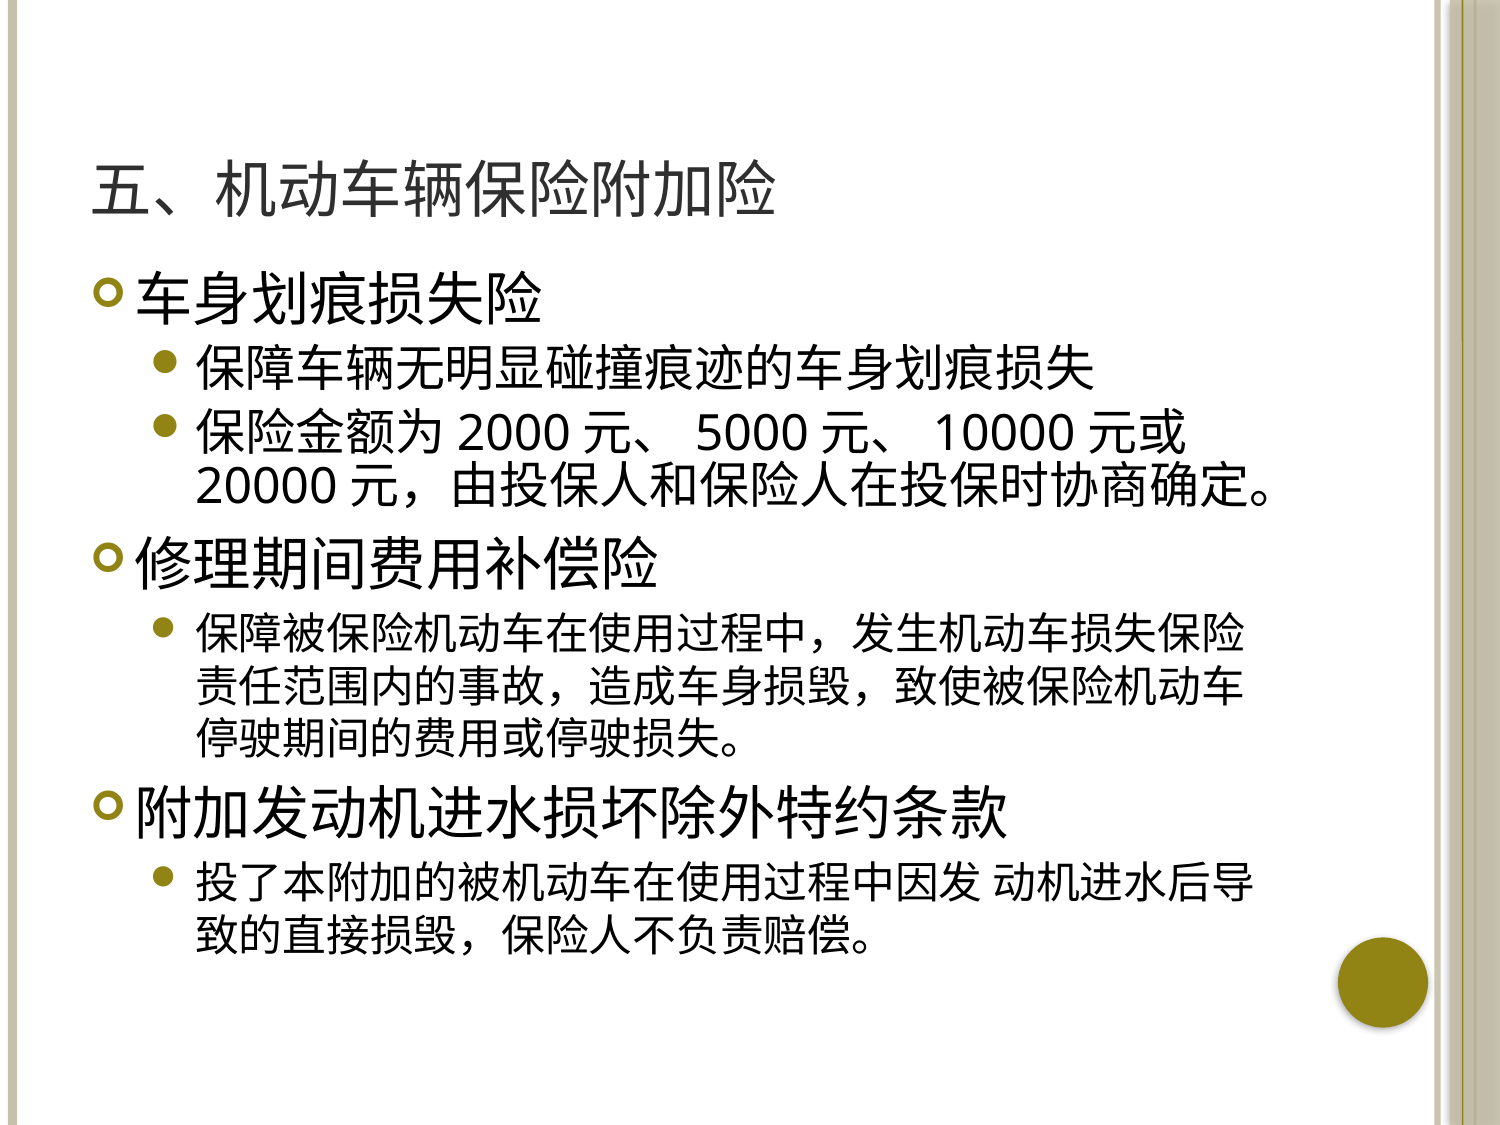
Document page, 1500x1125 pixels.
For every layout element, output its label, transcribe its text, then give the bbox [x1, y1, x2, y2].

list 车身划痕损失险 保障车辆无明显碰撞痕迹的车身划痕损失 保险金额为2000元、5000元、10000元或20000元，由投保人和保险人在投保时协商确定。 修理期间费用补偿险 保障被保险机动车在使用过程中，发生机动车损失保险责任范围内的事故，造成车身损毁，致使被保险机动车停驶期间的费用或停驶损失。 附加发动机进水损坏除外特约条款 投了本附加的被机动车在使用过程中因发 动机进水后导致的直接损毁，保险人不负责赔偿。 [74, 262, 1301, 1063]
title 五、机动车辆保险附加险 [75, 45, 1300, 233]
